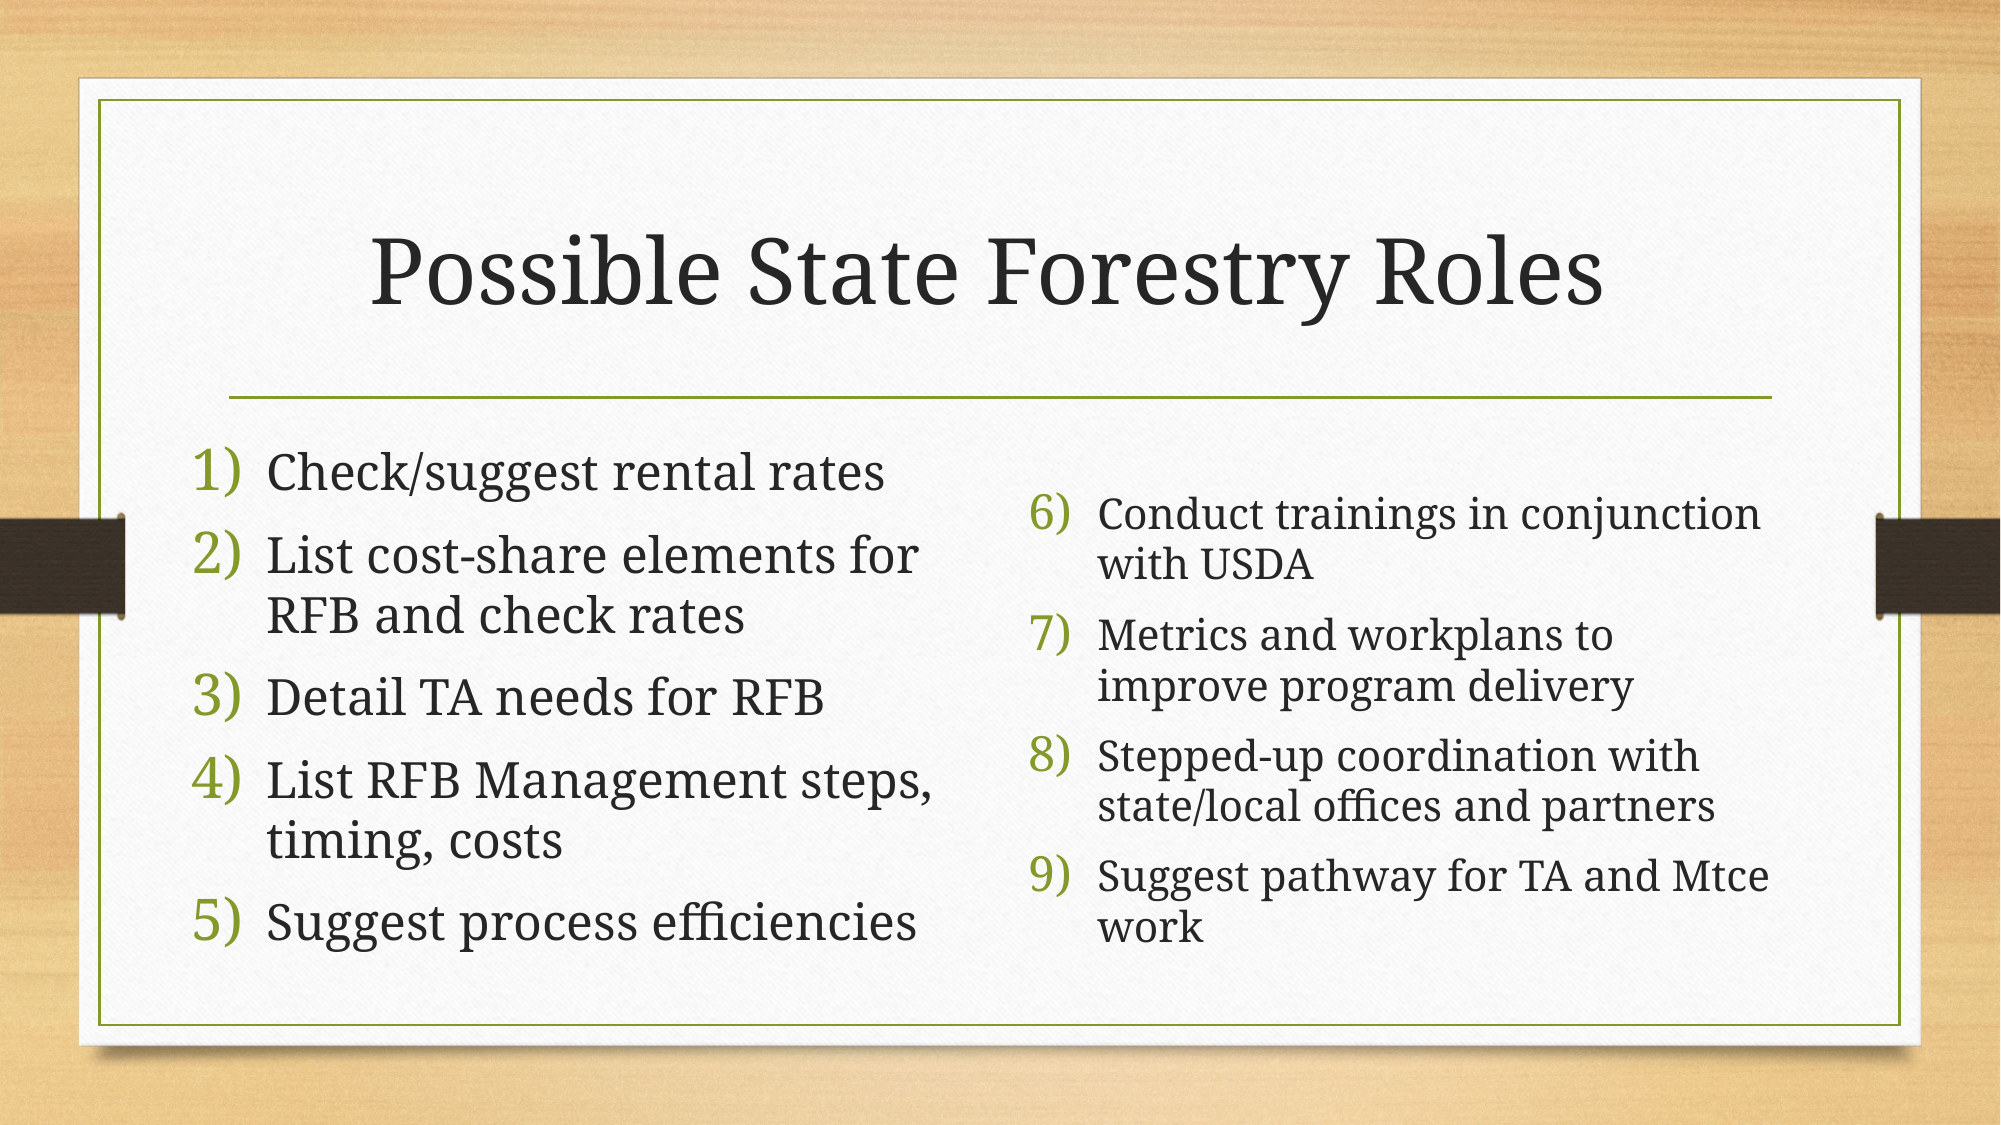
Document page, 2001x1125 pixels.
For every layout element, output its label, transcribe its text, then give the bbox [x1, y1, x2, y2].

list Check/suggest rental rates List cost-share elements for RFB and check rates Detail TA needs for RFB List RFB Management steps, timing, costs Suggest process efficiencies [176, 433, 1000, 1010]
list Conduct trainings in conjunction with USDA Metrics and workplans to improve program delivery Stepped-up coordination with state/local offices and partners Suggest pathway for TA and Mtce work [1013, 479, 1788, 964]
picture [0, 0, 2001, 1125]
title Possible State Forestry Roles [212, 161, 1788, 375]
